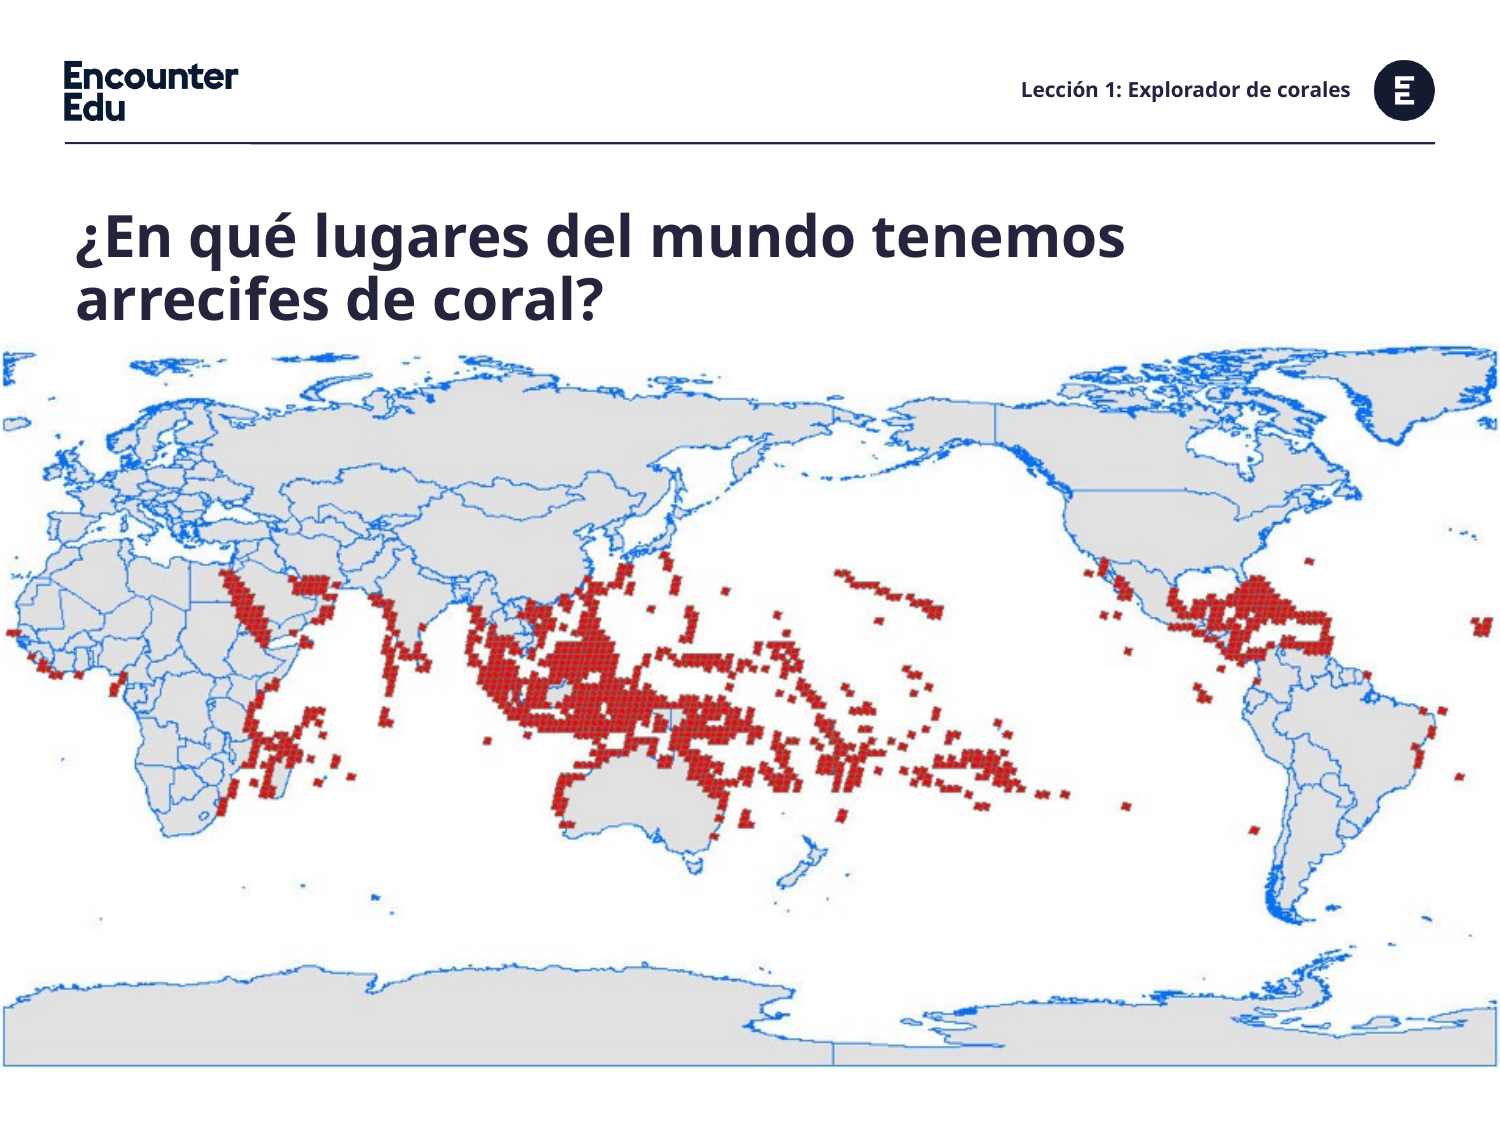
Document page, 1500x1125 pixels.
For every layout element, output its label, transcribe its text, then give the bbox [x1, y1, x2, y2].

picture [1372, 58, 1436, 122]
text_box ¿En qué lugares del mundo tenemos arrecifes de coral? [67, 228, 1353, 292]
picture [60, 59, 243, 122]
picture [2, 292, 1500, 1120]
title Lección 1: Explorador de corales [749, 67, 1359, 114]
